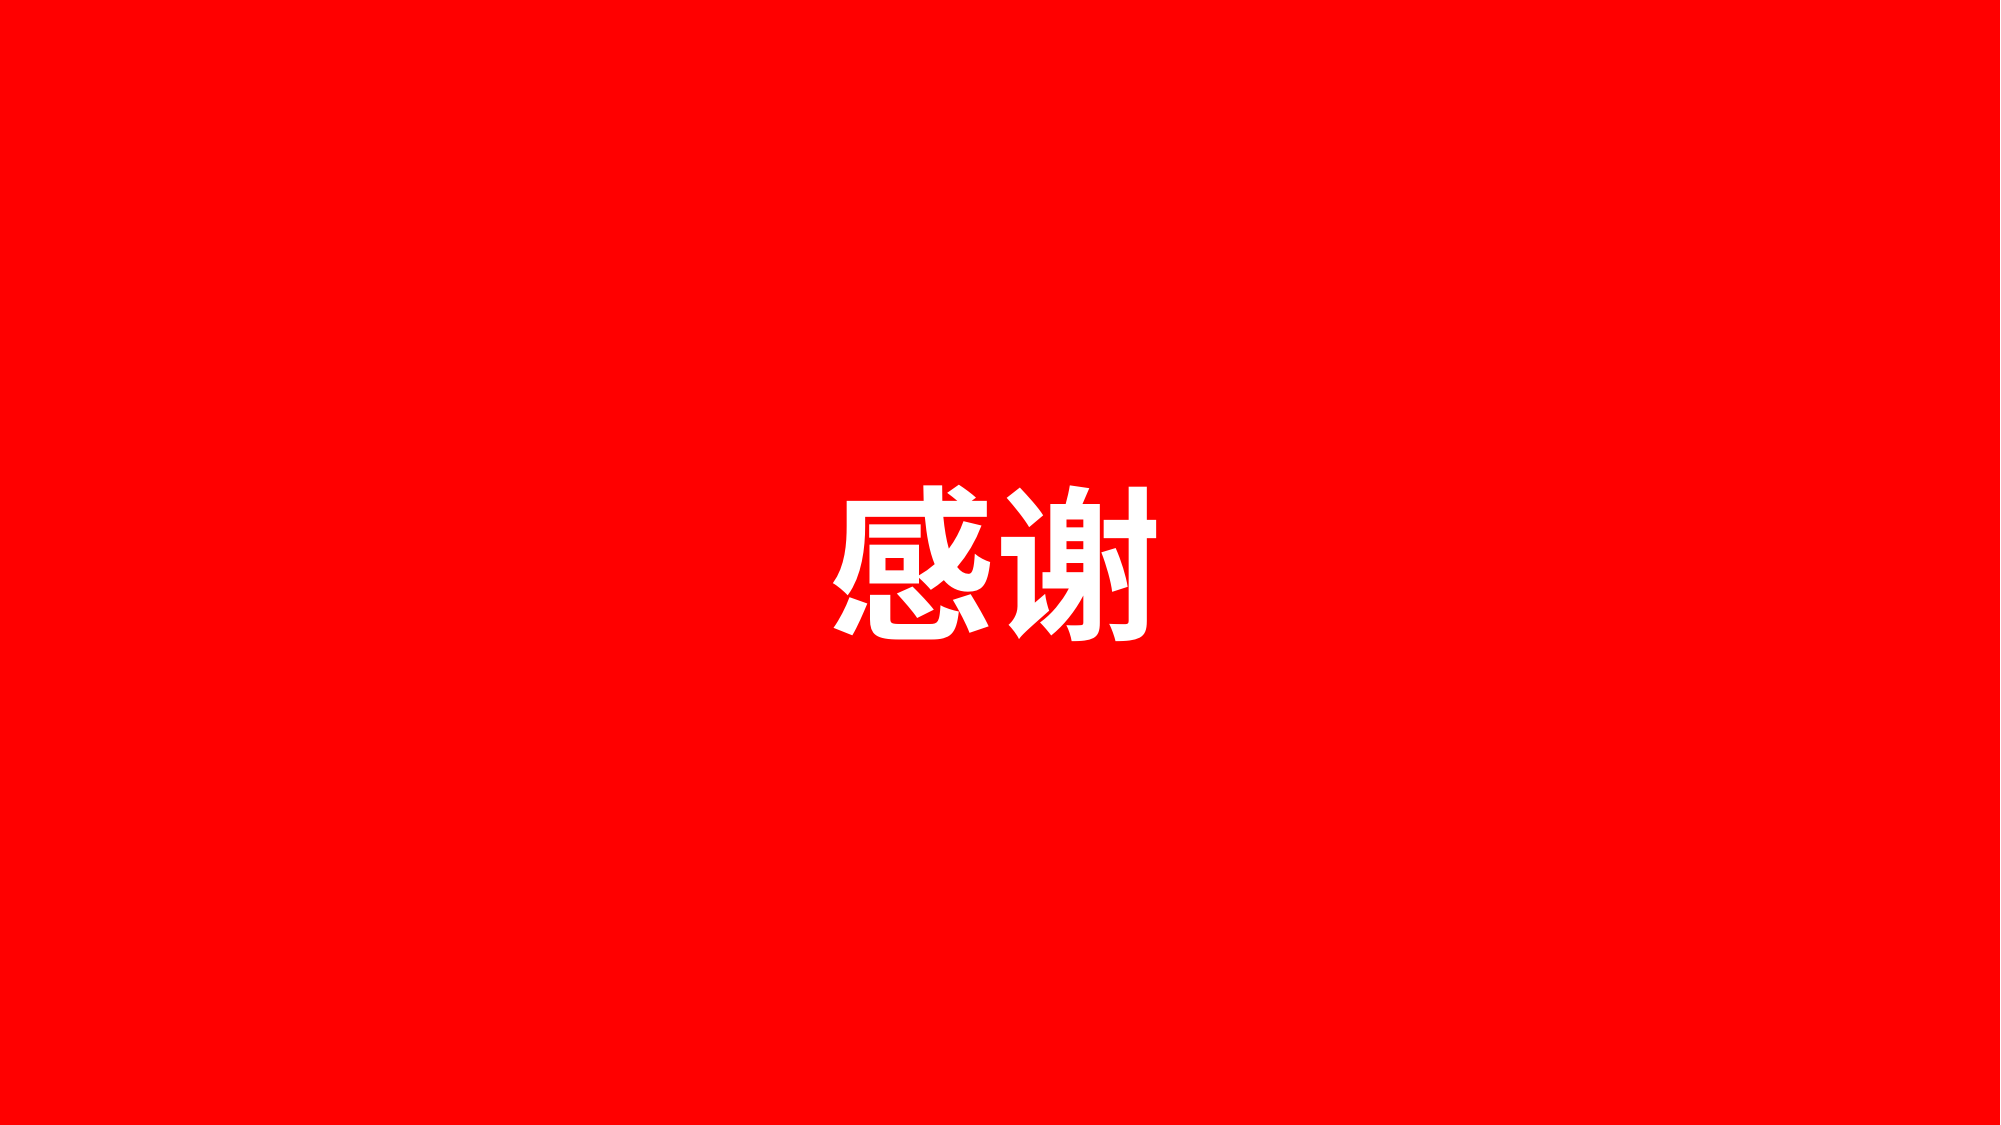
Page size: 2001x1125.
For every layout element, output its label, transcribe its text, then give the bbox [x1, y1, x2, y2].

text_box 感谢 [813, 453, 1731, 669]
